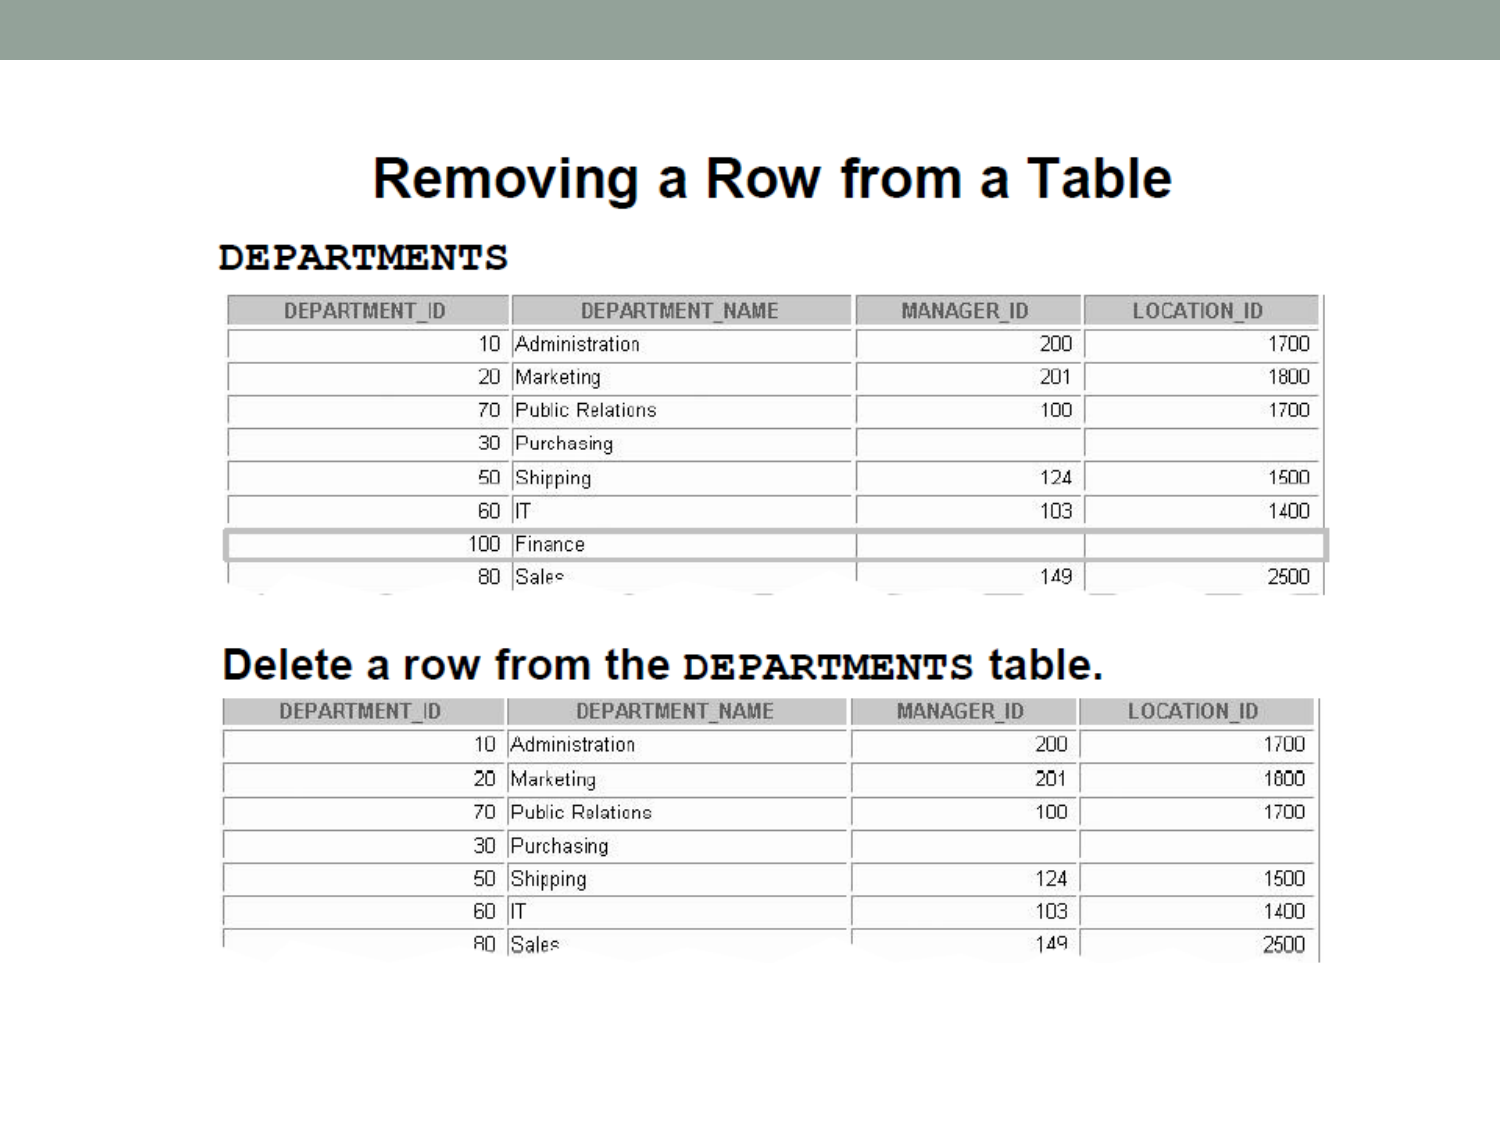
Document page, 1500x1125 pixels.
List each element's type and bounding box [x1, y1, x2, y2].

picture [74, 99, 1376, 1001]
